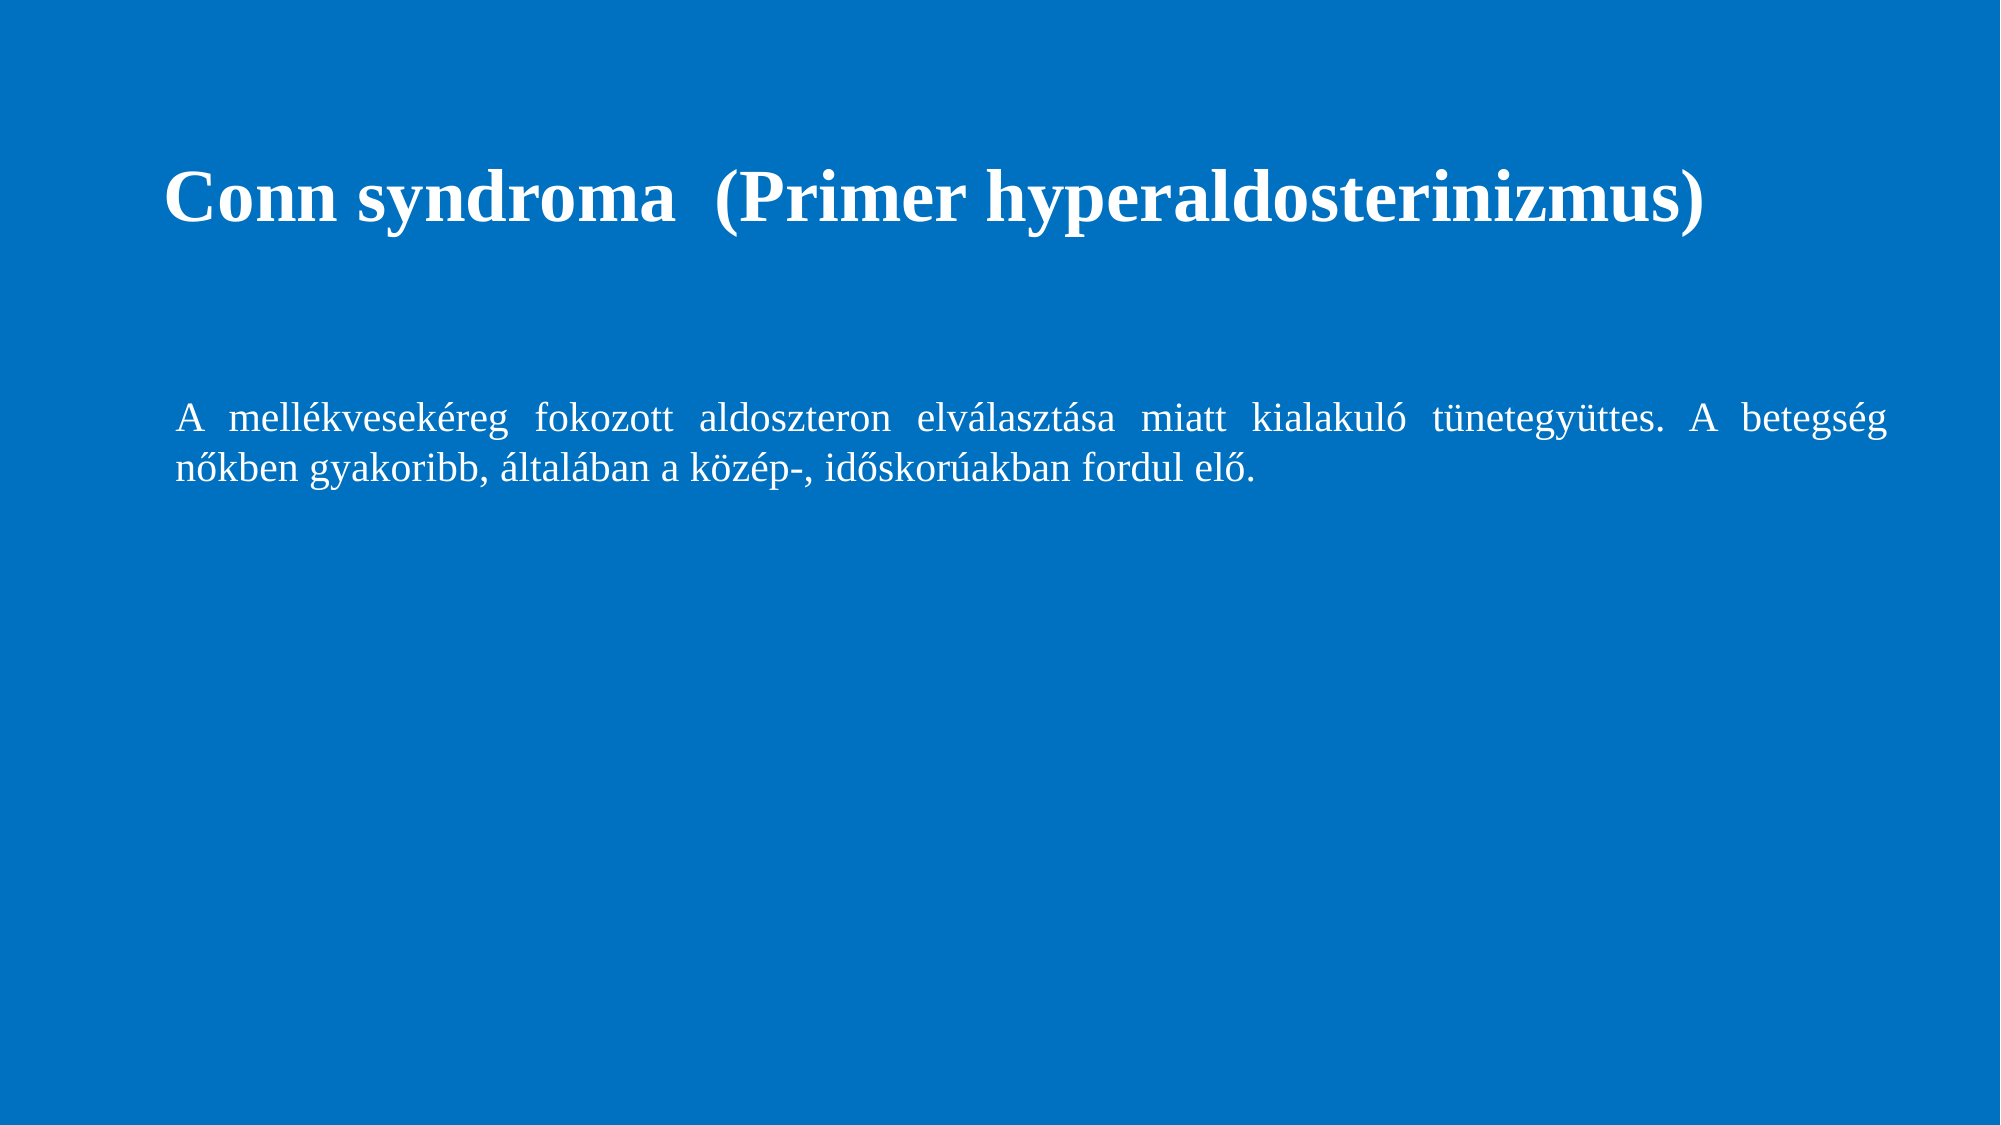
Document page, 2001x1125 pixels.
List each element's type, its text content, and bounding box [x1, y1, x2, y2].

title Conn syndroma (Primer hyperaldosterinizmus) [148, 71, 2000, 311]
list A mellékvesekéreg fokozott aldoszteron elválasztása miatt kialakuló tünetegyüttes. A betegség nőkben gyakoribb, általában a közép-, időskorúakban fordul elő. [160, 382, 1905, 777]
